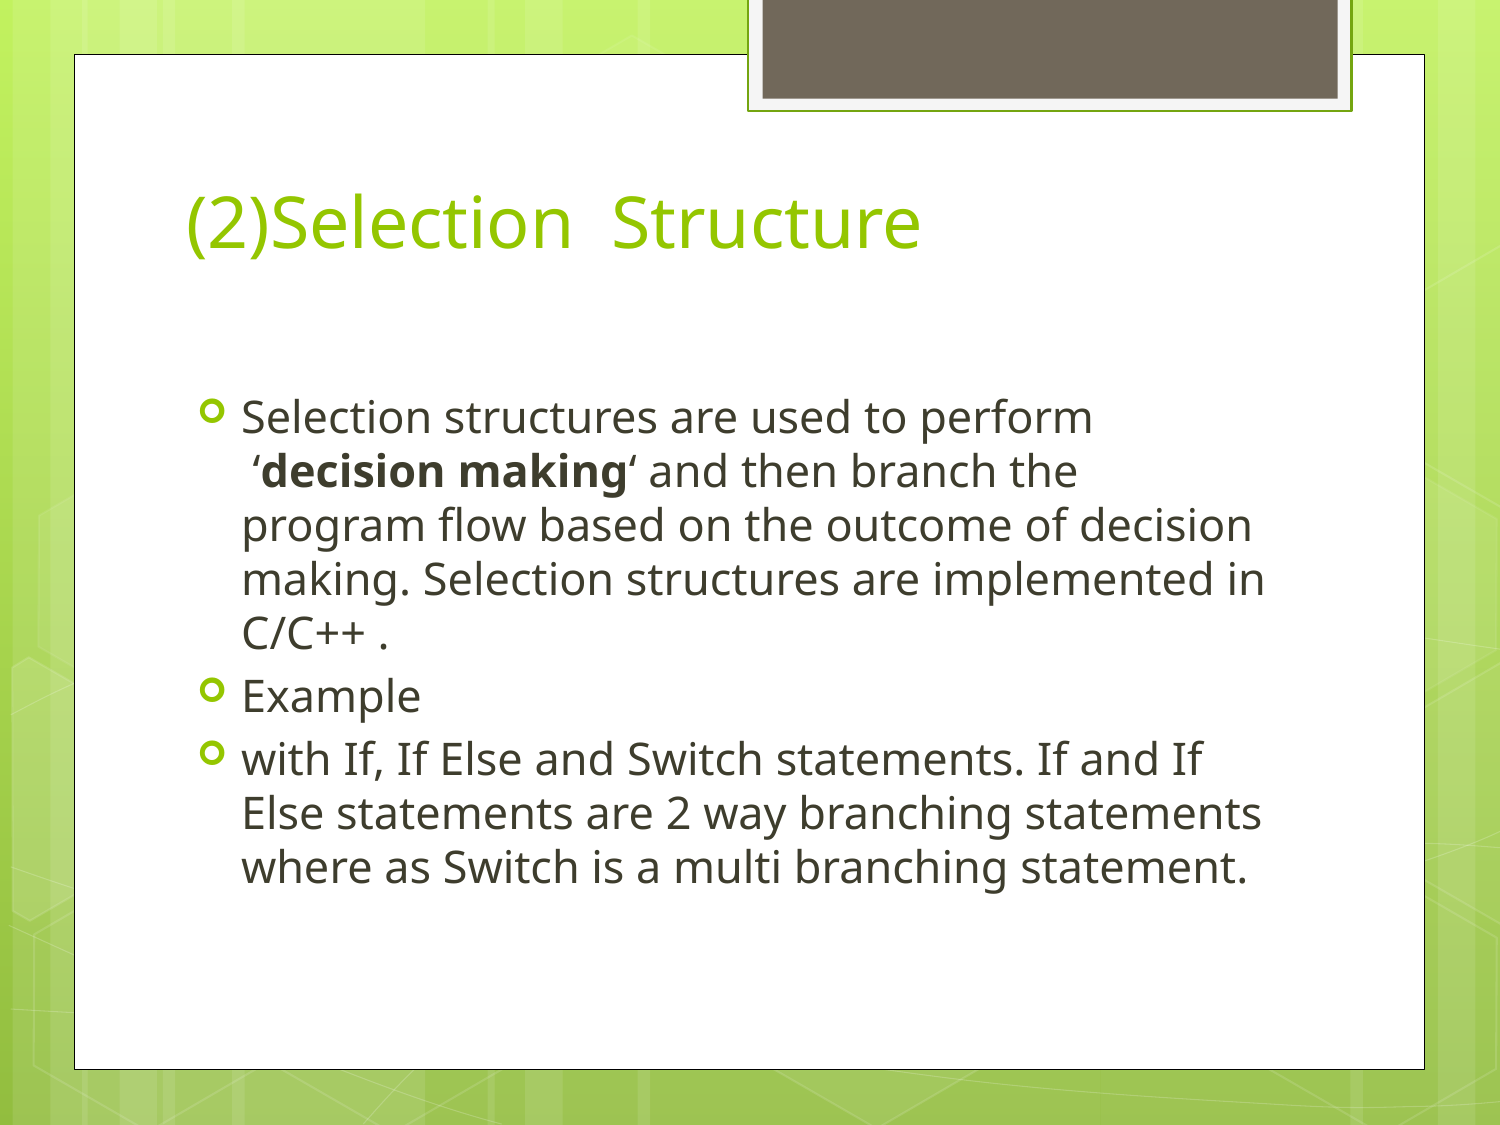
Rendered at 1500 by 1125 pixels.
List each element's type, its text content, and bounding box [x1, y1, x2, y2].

title (2)Selection Structure [171, 168, 1324, 357]
list Selection structures are used to perform ‘decision making‘ and then branch the program flow based on the outcome of decision making. Selection structures are implemented in C/C++ . Example with If, If Else and Switch statements. If and If Else statements are 2 way branching statements where as Switch is a multi branching statement. [171, 381, 1283, 957]
